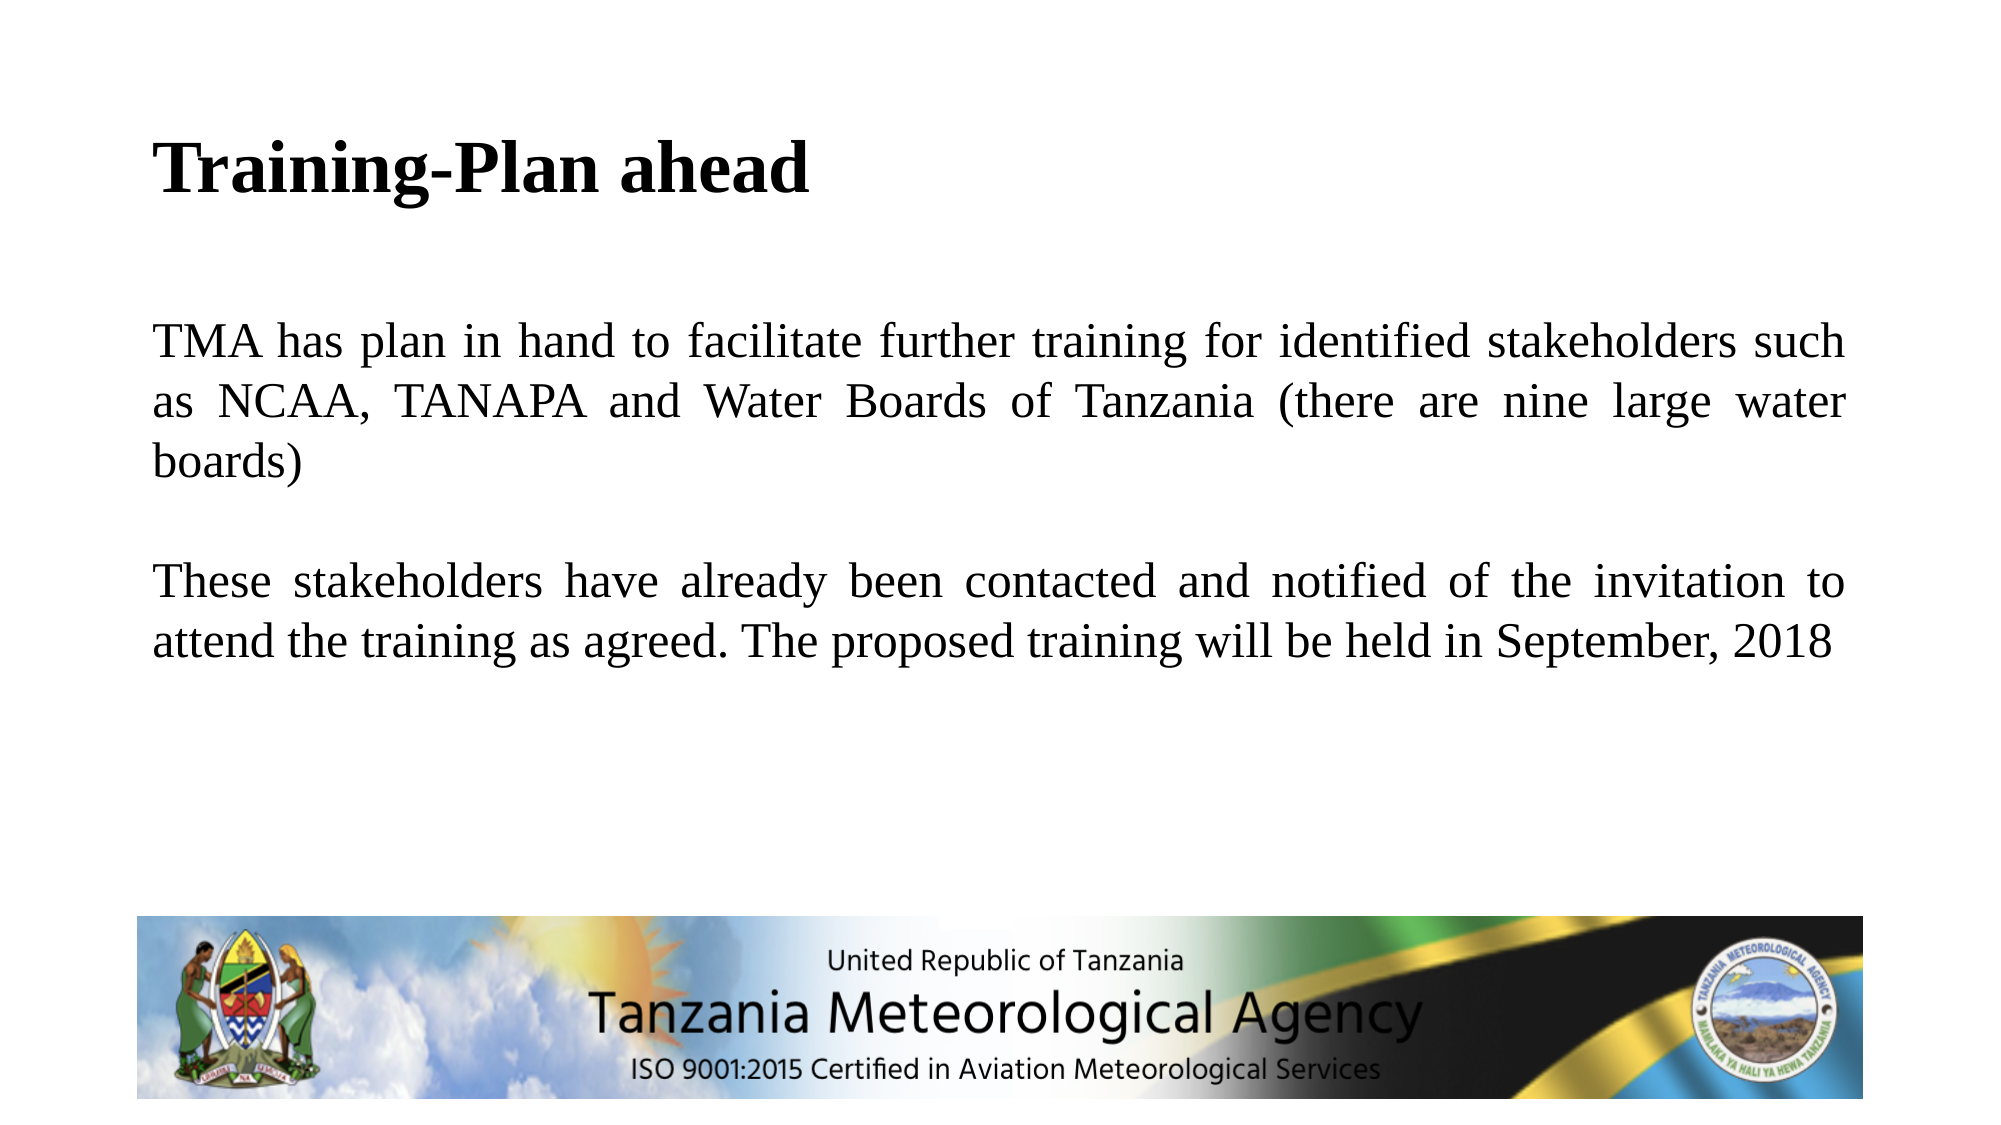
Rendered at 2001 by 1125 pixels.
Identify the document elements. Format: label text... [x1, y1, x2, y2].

list TMA has plan in hand to facilitate further training for identified stakeholders such as NCAA, TANAPA and Water Boards of Tanzania (there are nine large water boards) These stakeholders have already been contacted and notified of the invitation to attend the training as agreed. The proposed training will be held in September, 2018 [137, 299, 1863, 916]
picture [137, 916, 1863, 1099]
title Training-Plan ahead [137, 59, 1863, 278]
